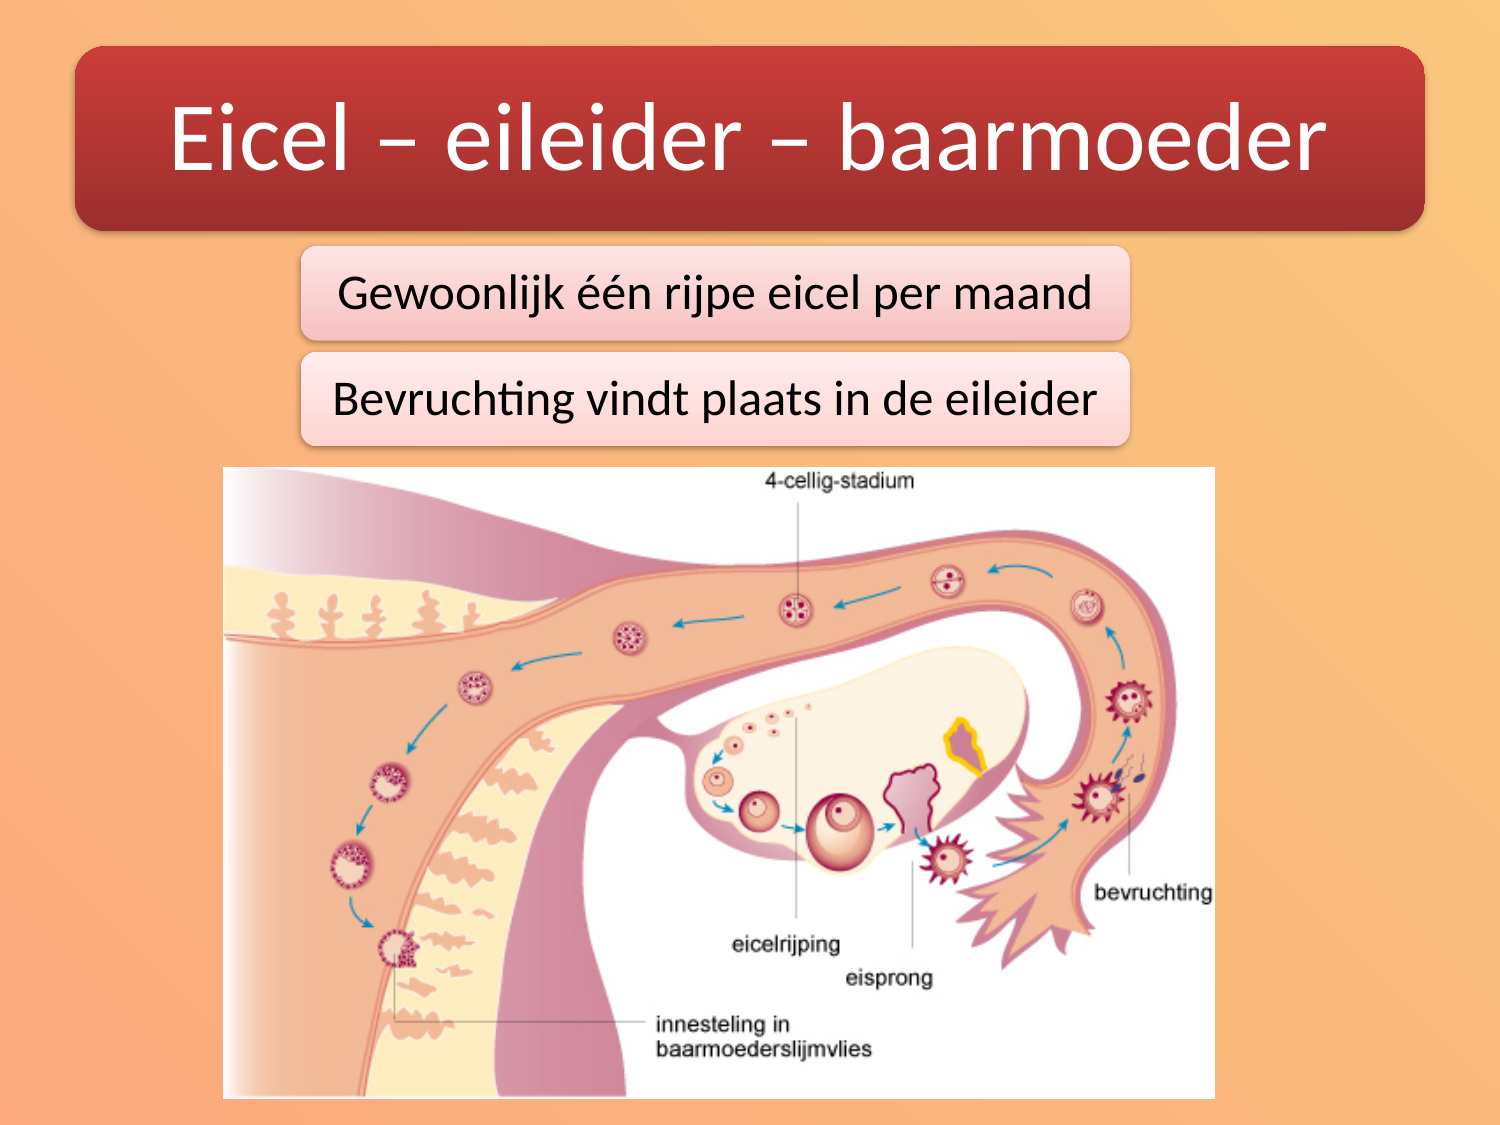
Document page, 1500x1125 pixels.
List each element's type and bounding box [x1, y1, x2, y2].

list [300, 243, 1130, 450]
text_box [74, 44, 1426, 233]
picture [223, 467, 1215, 1099]
